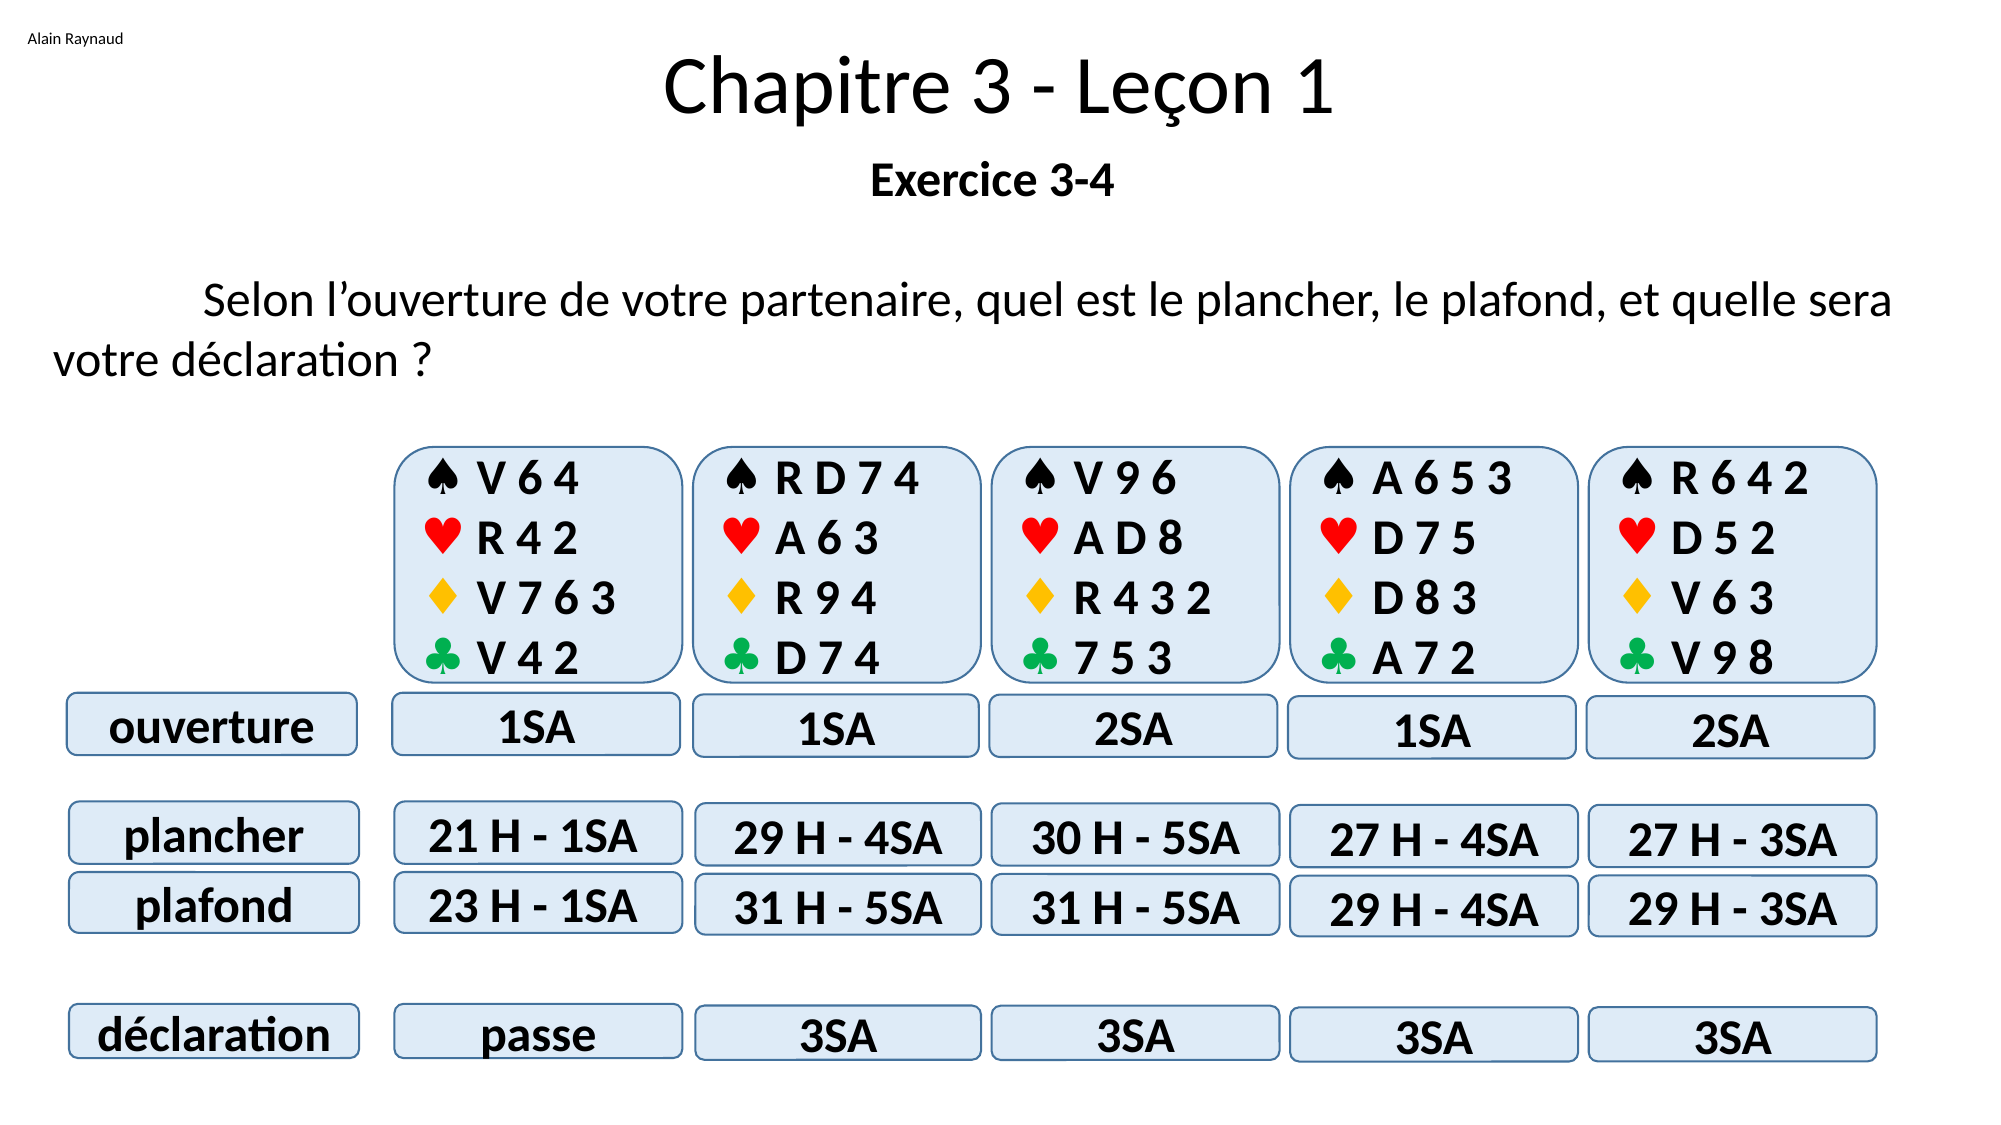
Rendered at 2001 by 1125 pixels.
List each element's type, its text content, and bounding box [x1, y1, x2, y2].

text_box ♠ R 6 4 2 ♥ D 5 2 ♦ V 6 3 ♣ V 9 8 [1587, 445, 1878, 684]
text_box 31 H - 5SA [694, 872, 983, 936]
text_box 3SA [990, 1004, 1281, 1062]
text_box 29 H - 4SA [1289, 874, 1580, 938]
text_box 1SA [692, 693, 980, 758]
text_box Alain Raynaud [12, 20, 147, 56]
text_box ♠ A 6 5 3 ♥ D 7 5 ♦ D 8 3 ♣ A 7 2 [1289, 445, 1580, 684]
text_box 30 H - 5SA [990, 802, 1281, 867]
text_box 1SA [391, 691, 682, 757]
text_box 3SA [1587, 1006, 1878, 1063]
text_box ♠ R D 7 4 ♥ A 6 3 ♦ R 9 4 ♣ D 7 4 [691, 445, 982, 684]
text_box ♠ V 6 4 ♥ R 4 2 ♦ V 7 6 3 ♣ V 4 2 [393, 445, 684, 684]
text_box 27 H - 3SA [1587, 803, 1878, 869]
text_box 23 H - 1SA [393, 870, 684, 934]
text_box ouverture [65, 691, 358, 757]
text_box ♠ V 9 6 ♥ A D 8 ♦ R 4 3 2 ♣ 7 5 3 [990, 445, 1281, 684]
text_box plancher [67, 800, 361, 865]
text_box 29 H - 4SA [694, 802, 983, 867]
text_box 29 H - 3SA [1587, 874, 1878, 938]
text_box 3SA [1289, 1006, 1580, 1063]
text_box 2SA [988, 693, 1279, 759]
text_box 21 H - 1SA [393, 800, 684, 865]
text_box 31 H - 5SA [990, 872, 1281, 936]
subtitle Exercice 3-4 Selon l’ouverture de votre partenaire, quel est le plancher, le plafond, et quelle sera votre déclaration ? [37, 139, 1948, 1088]
text_box passe [393, 1002, 684, 1060]
text_box 1SA [1286, 695, 1577, 760]
text_box 2SA [1585, 695, 1876, 760]
text_box déclaration [67, 1002, 361, 1060]
text_box 3SA [694, 1004, 983, 1061]
title Chapitre 3 - Leçon 1 [249, 38, 1750, 139]
text_box 27 H - 4SA [1289, 803, 1580, 869]
text_box plafond [67, 870, 361, 934]
